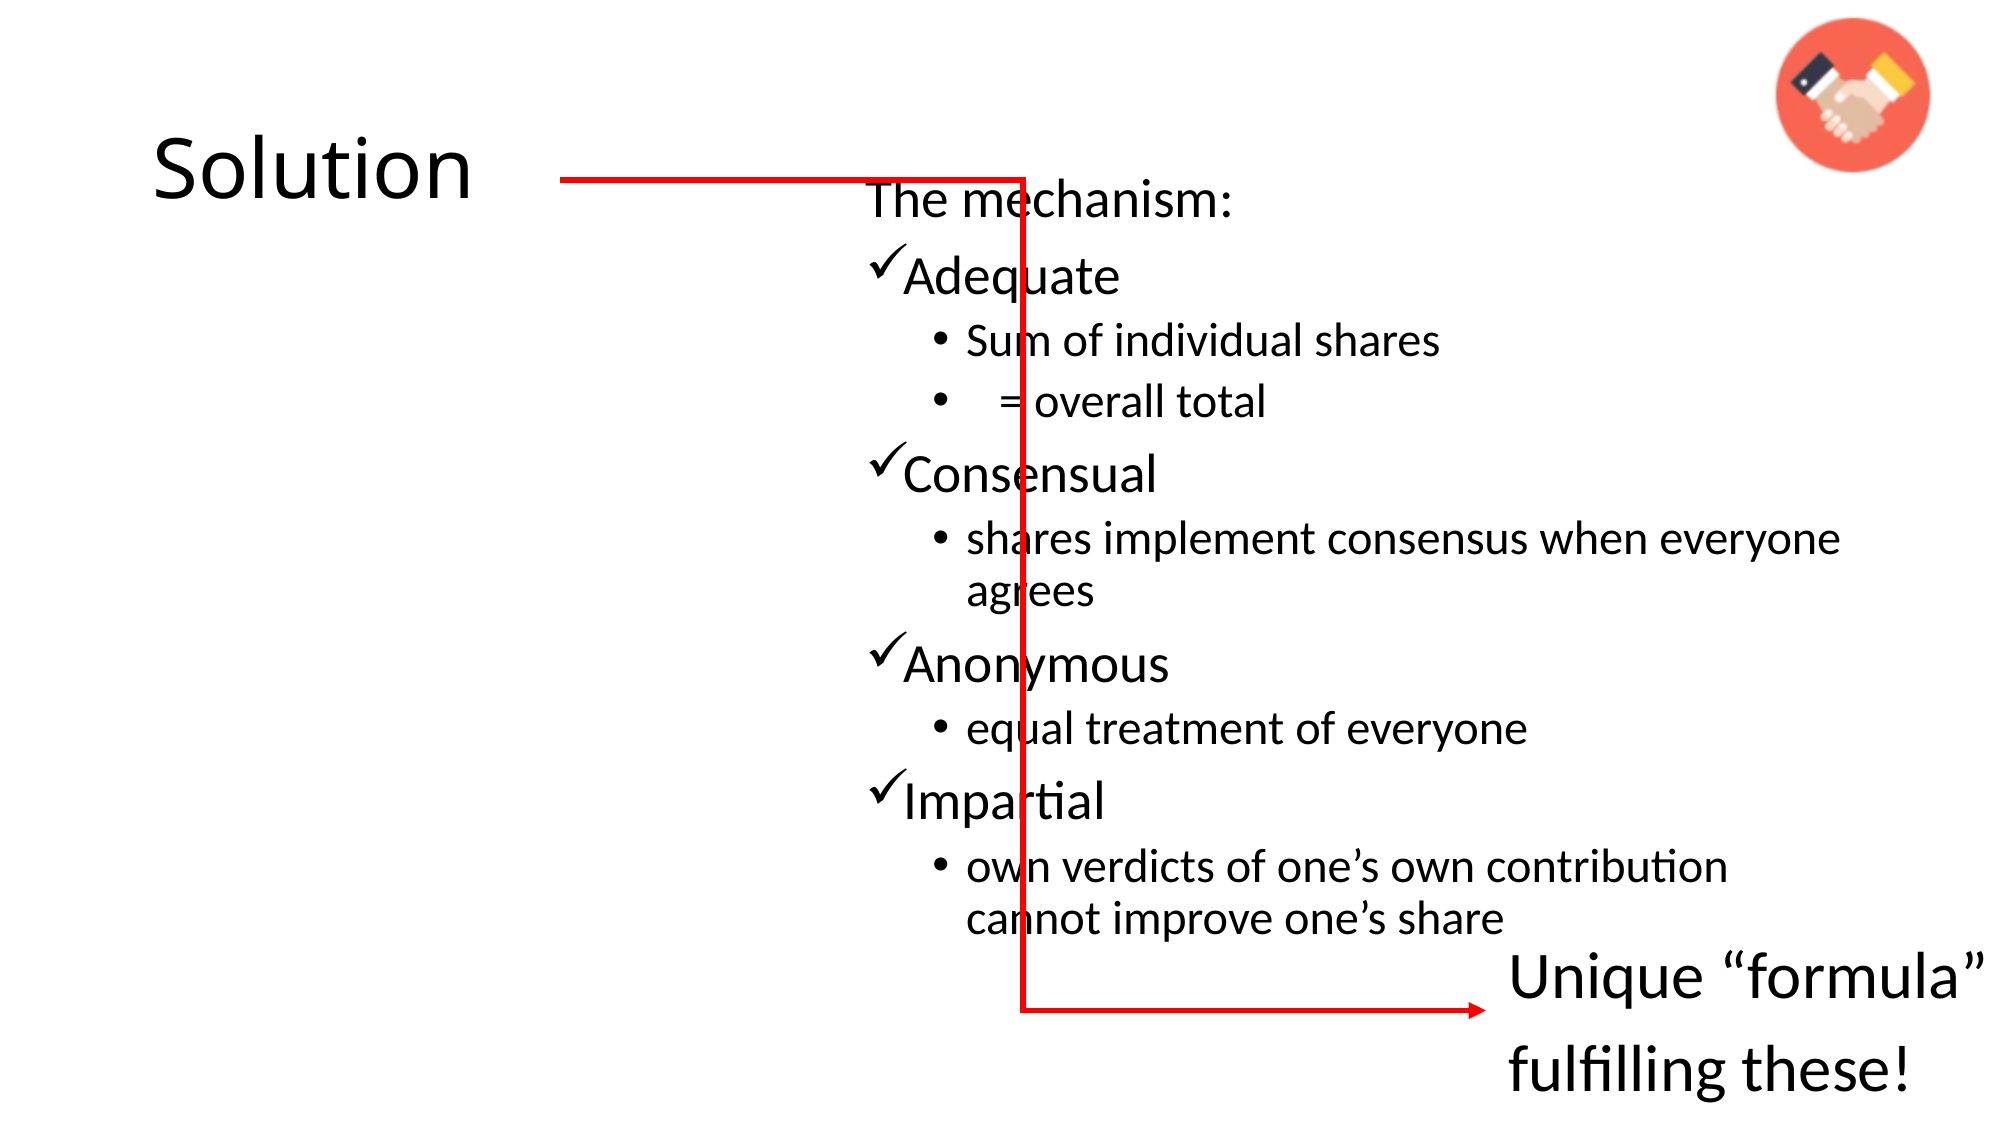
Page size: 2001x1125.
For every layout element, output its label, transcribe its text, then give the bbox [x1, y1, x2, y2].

list The mechanism: Adequate Sum of individual shares = overall total Consensual shares implement consensus when everyone agrees Anonymous equal treatment of everyone Impartial own verdicts of one’s own contribution cannot improve one’s share [850, 161, 1863, 962]
text_box Unique “formula” fulfilling these! [1493, 933, 2000, 1125]
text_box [560, 179, 1486, 1011]
picture [1749, 8, 1954, 182]
title Solution [137, 0, 783, 224]
